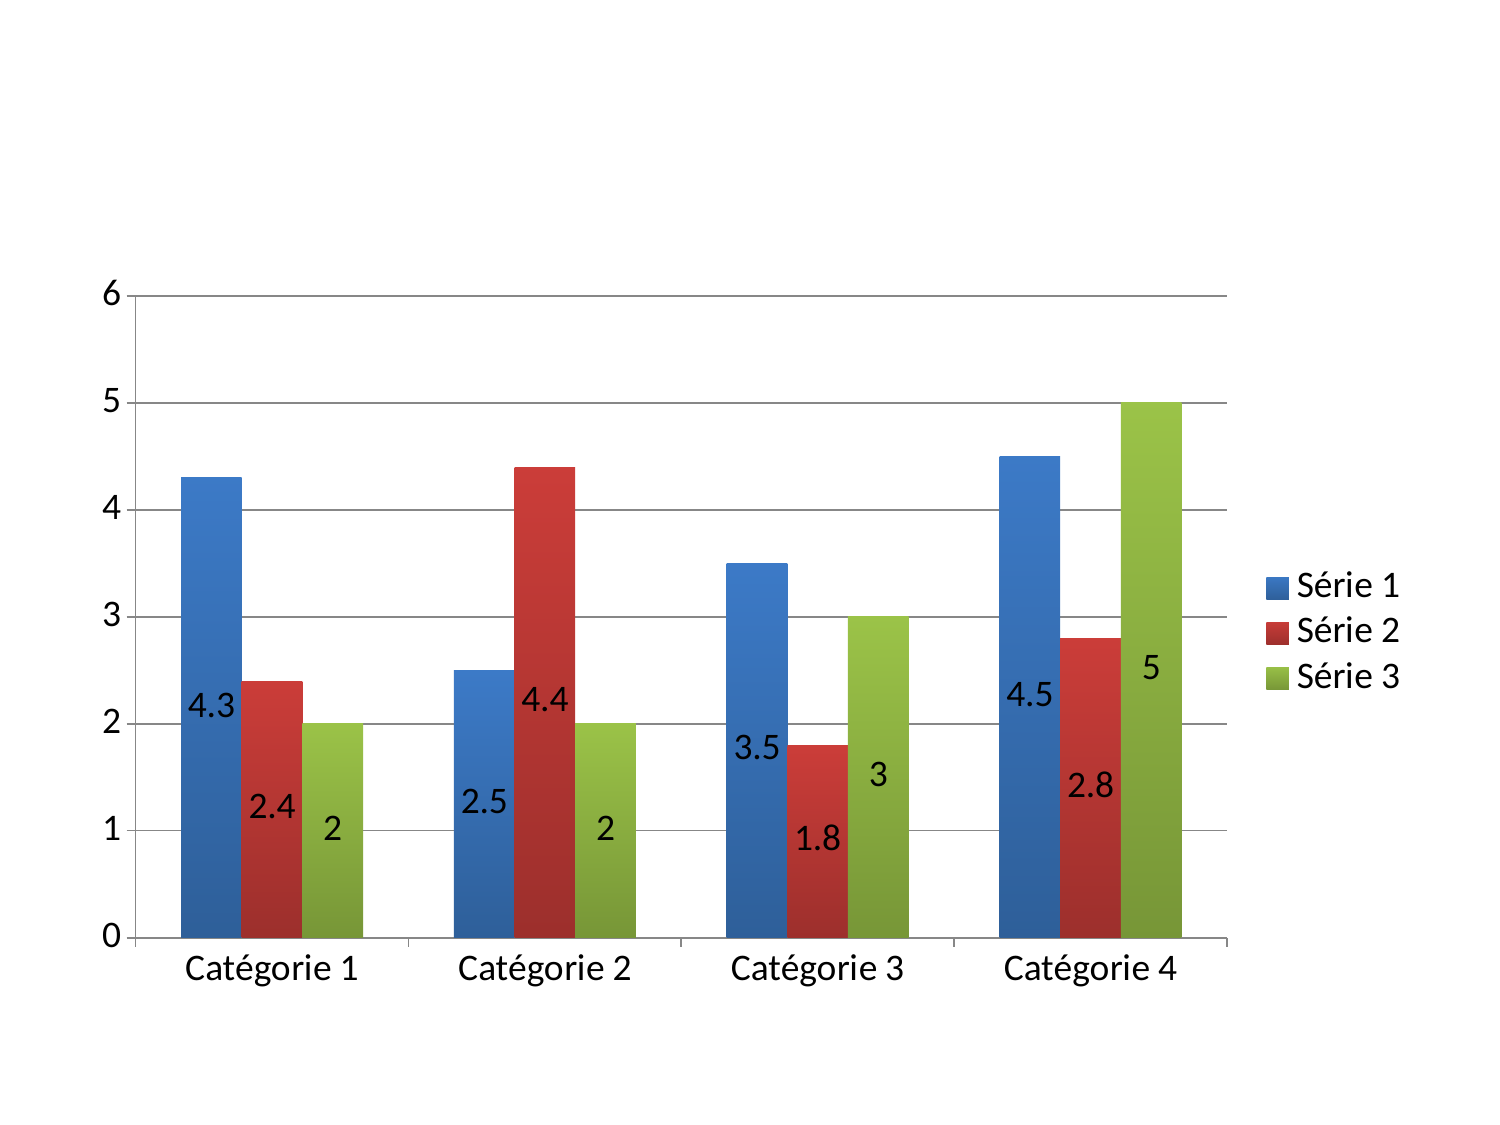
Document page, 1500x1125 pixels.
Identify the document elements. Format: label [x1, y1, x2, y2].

chart [74, 262, 1426, 1006]
